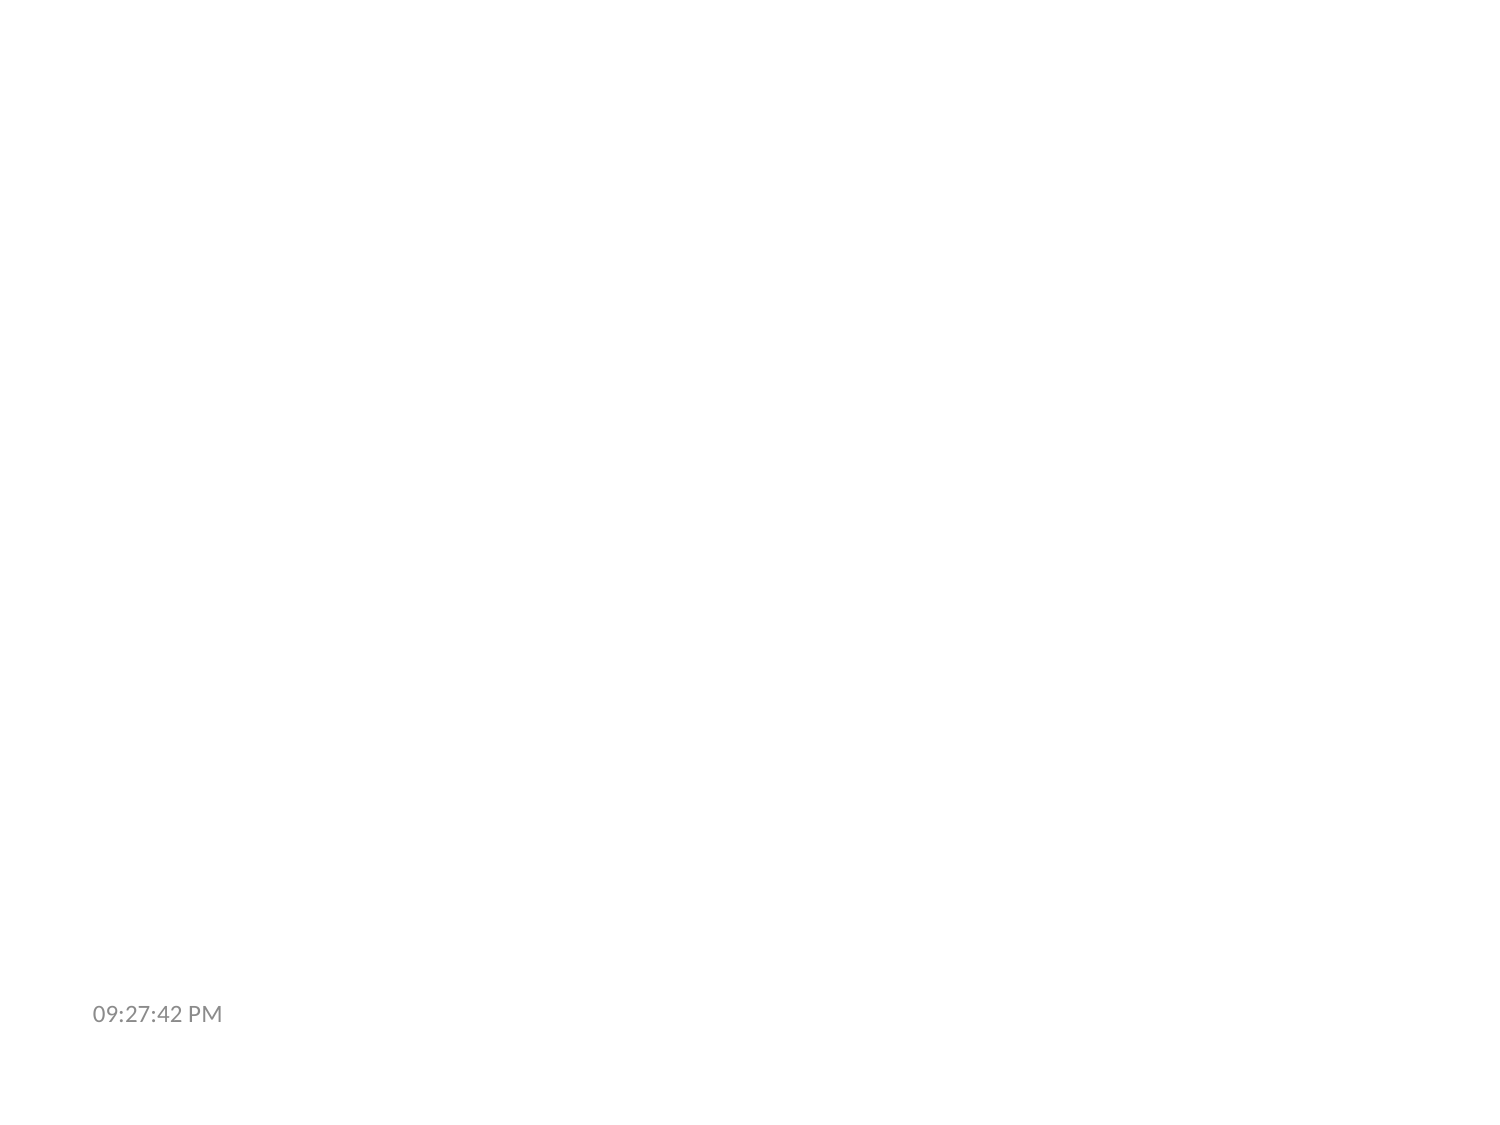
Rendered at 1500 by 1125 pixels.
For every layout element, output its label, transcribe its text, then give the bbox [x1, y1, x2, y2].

text_box 3:35:09 PM [77, 982, 428, 1043]
